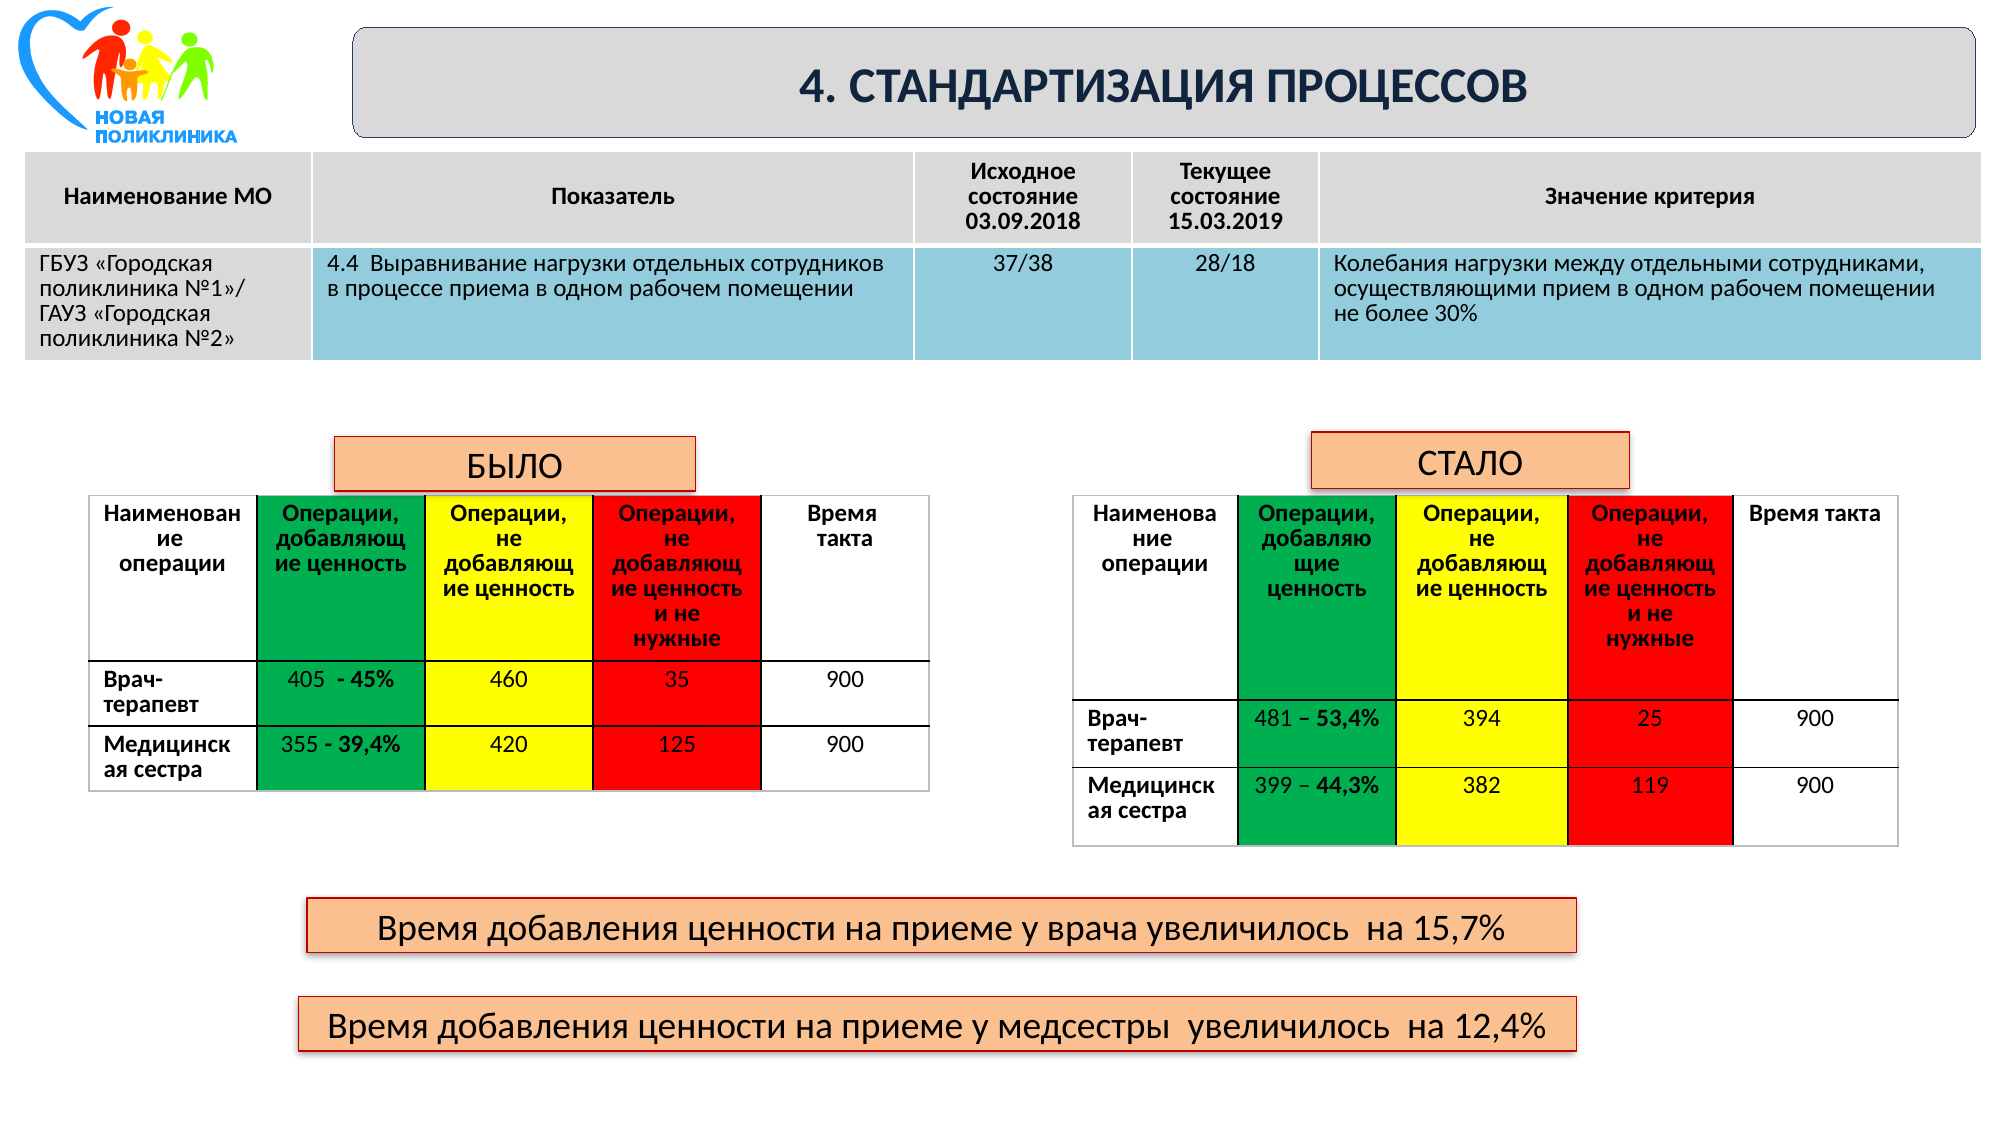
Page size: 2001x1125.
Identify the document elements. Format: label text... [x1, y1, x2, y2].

picture [18, 6, 238, 143]
table_cell 35 [594, 662, 760, 725]
text_box Время добавления ценности на приеме у врача увеличилось на 15,7% [306, 897, 1577, 953]
table_cell Медицинская сестра [90, 727, 256, 790]
table_cell Врач-терапевт [1074, 701, 1237, 767]
table_header Операции, не добавляющие ценность [1397, 498, 1567, 699]
table_cell 25 [1569, 701, 1732, 767]
table_cell 405 - 45% [258, 662, 424, 725]
table_cell 900 [762, 727, 928, 790]
table_header Наименование операции [1074, 496, 1237, 699]
table_header Операции, не добавляющие ценность [426, 500, 592, 660]
table_cell 900 [1734, 701, 1897, 767]
table_header Операции, добавляющие ценность [1239, 496, 1395, 699]
text_box 4. СТАНДАРТИЗАЦИЯ ПРОЦЕССОВ [352, 27, 1976, 138]
table_cell Медицинская сестра [1074, 768, 1237, 845]
text_box СТАЛО [1311, 431, 1630, 489]
table_cell 420 [426, 727, 592, 790]
table_header Время такта [762, 496, 928, 660]
table_cell 125 [594, 727, 760, 790]
table_cell 900 [1734, 768, 1897, 845]
table_header Операции, добавляющие ценность [258, 496, 424, 660]
table_header Исходное состояние 03.09.2018 [915, 152, 1131, 243]
table_header Операции, не добавляющие ценность и не нужные [594, 496, 760, 660]
table_header Наименование МО [25, 152, 311, 243]
text_box Время добавления ценности на приеме у медсестры увеличилось на 12,4% [298, 996, 1577, 1052]
table_cell ГБУЗ «Городская поликлиника №1»/ ГАУЗ «Городская поликлиника №2» [25, 248, 311, 360]
table_cell 4.4 Выравнивание нагрузки отдельных сотрудников в процессе приема в одном рабочем помещении [313, 248, 913, 360]
table_cell 460 [426, 662, 592, 725]
table_header Операции, не добавляющие ценность и не нужные [1569, 496, 1732, 699]
table_header Текущее состояние 15.03.2019 [1133, 152, 1318, 243]
table_cell 119 [1569, 768, 1732, 845]
table_cell 28/18 [1133, 248, 1318, 360]
table_cell 37/38 [915, 248, 1131, 360]
table_cell 399 – 44,3% [1239, 768, 1395, 845]
table_cell 394 [1397, 701, 1567, 767]
table_cell 355 - 39,4% [258, 727, 424, 790]
table_header Значение критерия [1320, 152, 1981, 243]
table_header Время такта [1734, 496, 1897, 699]
table_cell 900 [762, 662, 928, 725]
table_cell Врач-терапевт [90, 662, 256, 725]
table_cell 382 [1397, 768, 1567, 845]
table_header Показатель [313, 152, 913, 243]
table_cell 481 – 53,4% [1239, 701, 1395, 767]
text_box БЫЛО [334, 436, 696, 492]
table_header Наименование операции [90, 496, 256, 660]
table_cell Колебания нагрузки между отдельными сотрудниками, осуществляющими прием в одном рабочем помещении не более 30% [1320, 248, 1981, 360]
